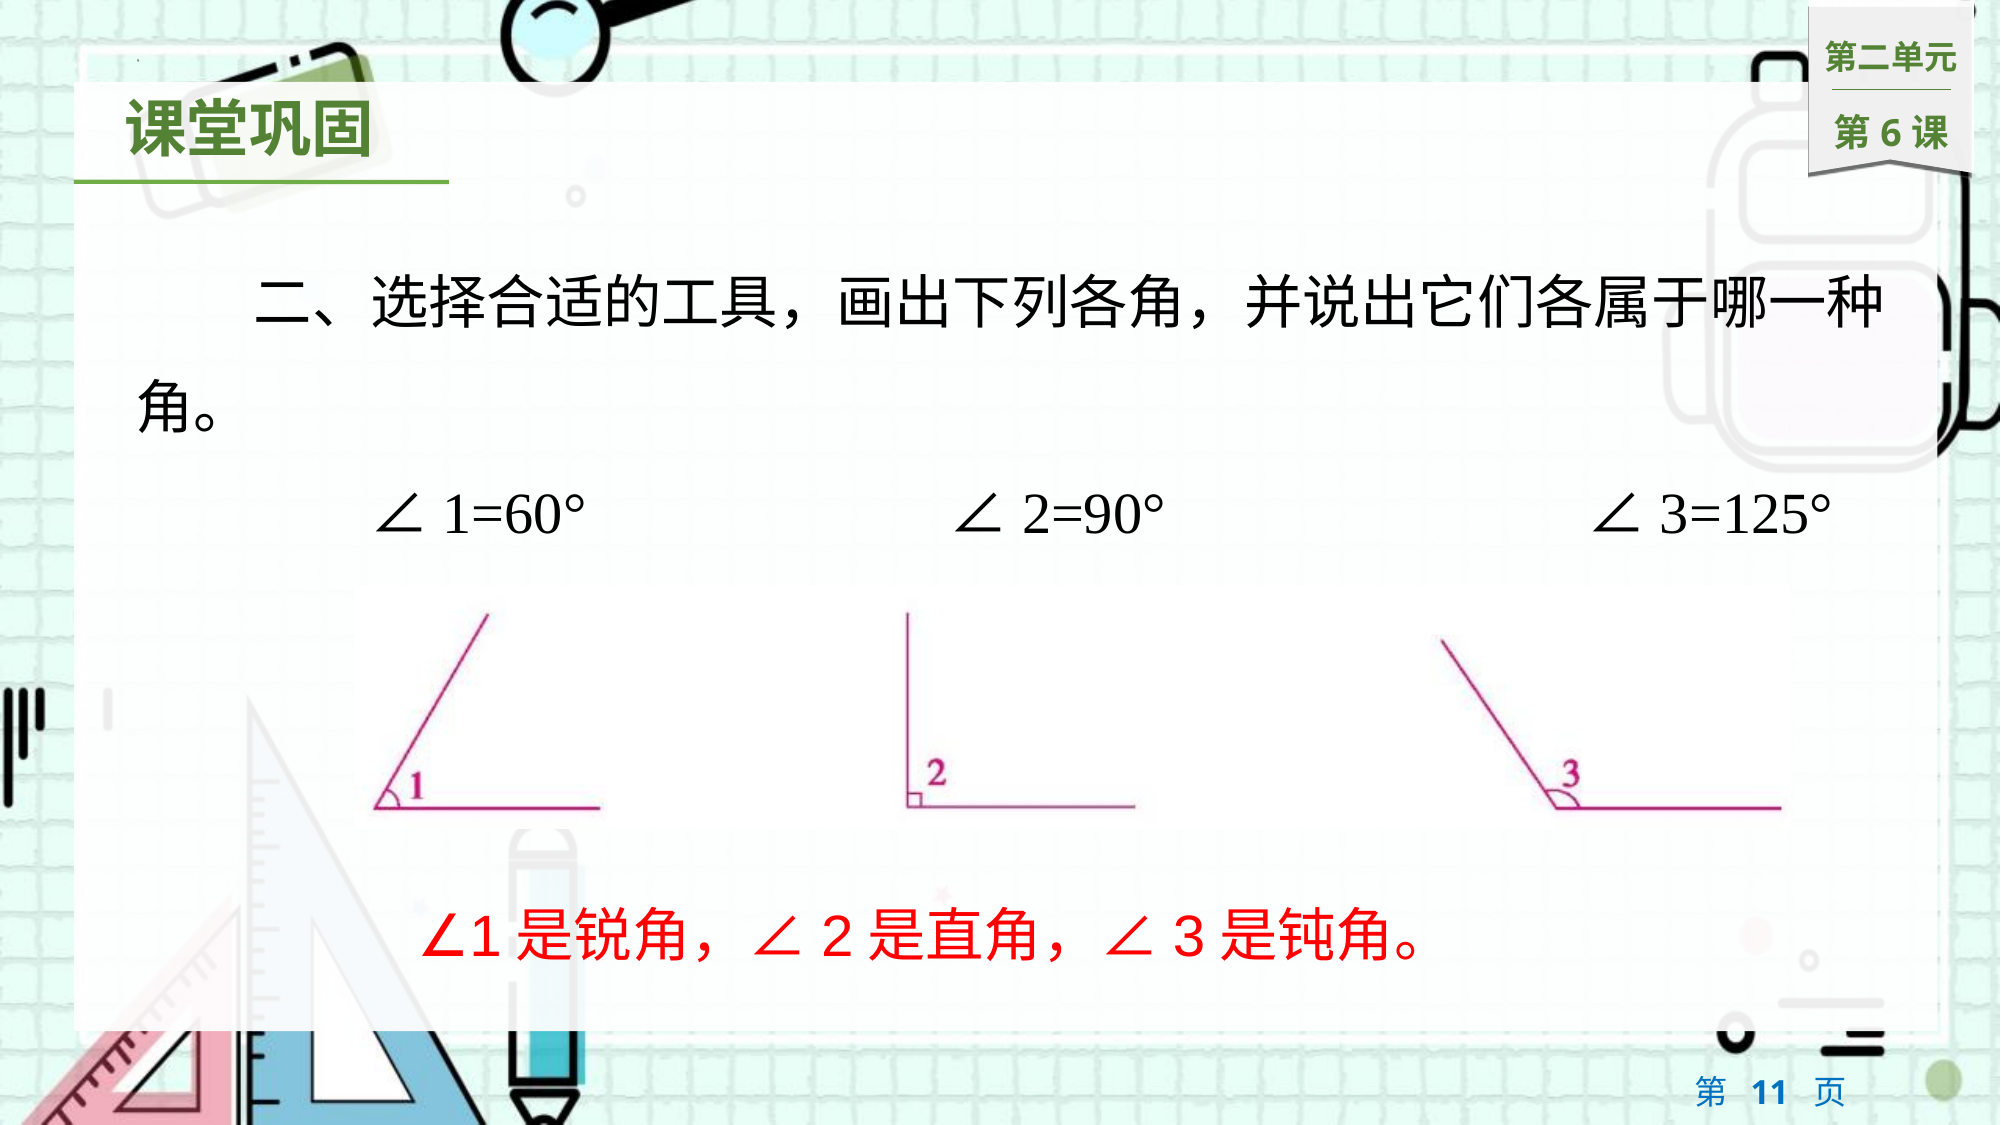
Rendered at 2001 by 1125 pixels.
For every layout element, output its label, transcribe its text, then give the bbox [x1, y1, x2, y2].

picture [0, 0, 2000, 1125]
picture [355, 585, 1791, 829]
list 二、选择合适的工具，画出下列各角，并说出它们各属于哪一种角。 ∠1=60° ∠2=90° ∠3=125° [121, 222, 1903, 985]
picture [1938, 168, 1971, 176]
list ∠1是锐角，∠2是直角，∠3是钝角。 [402, 855, 1750, 961]
